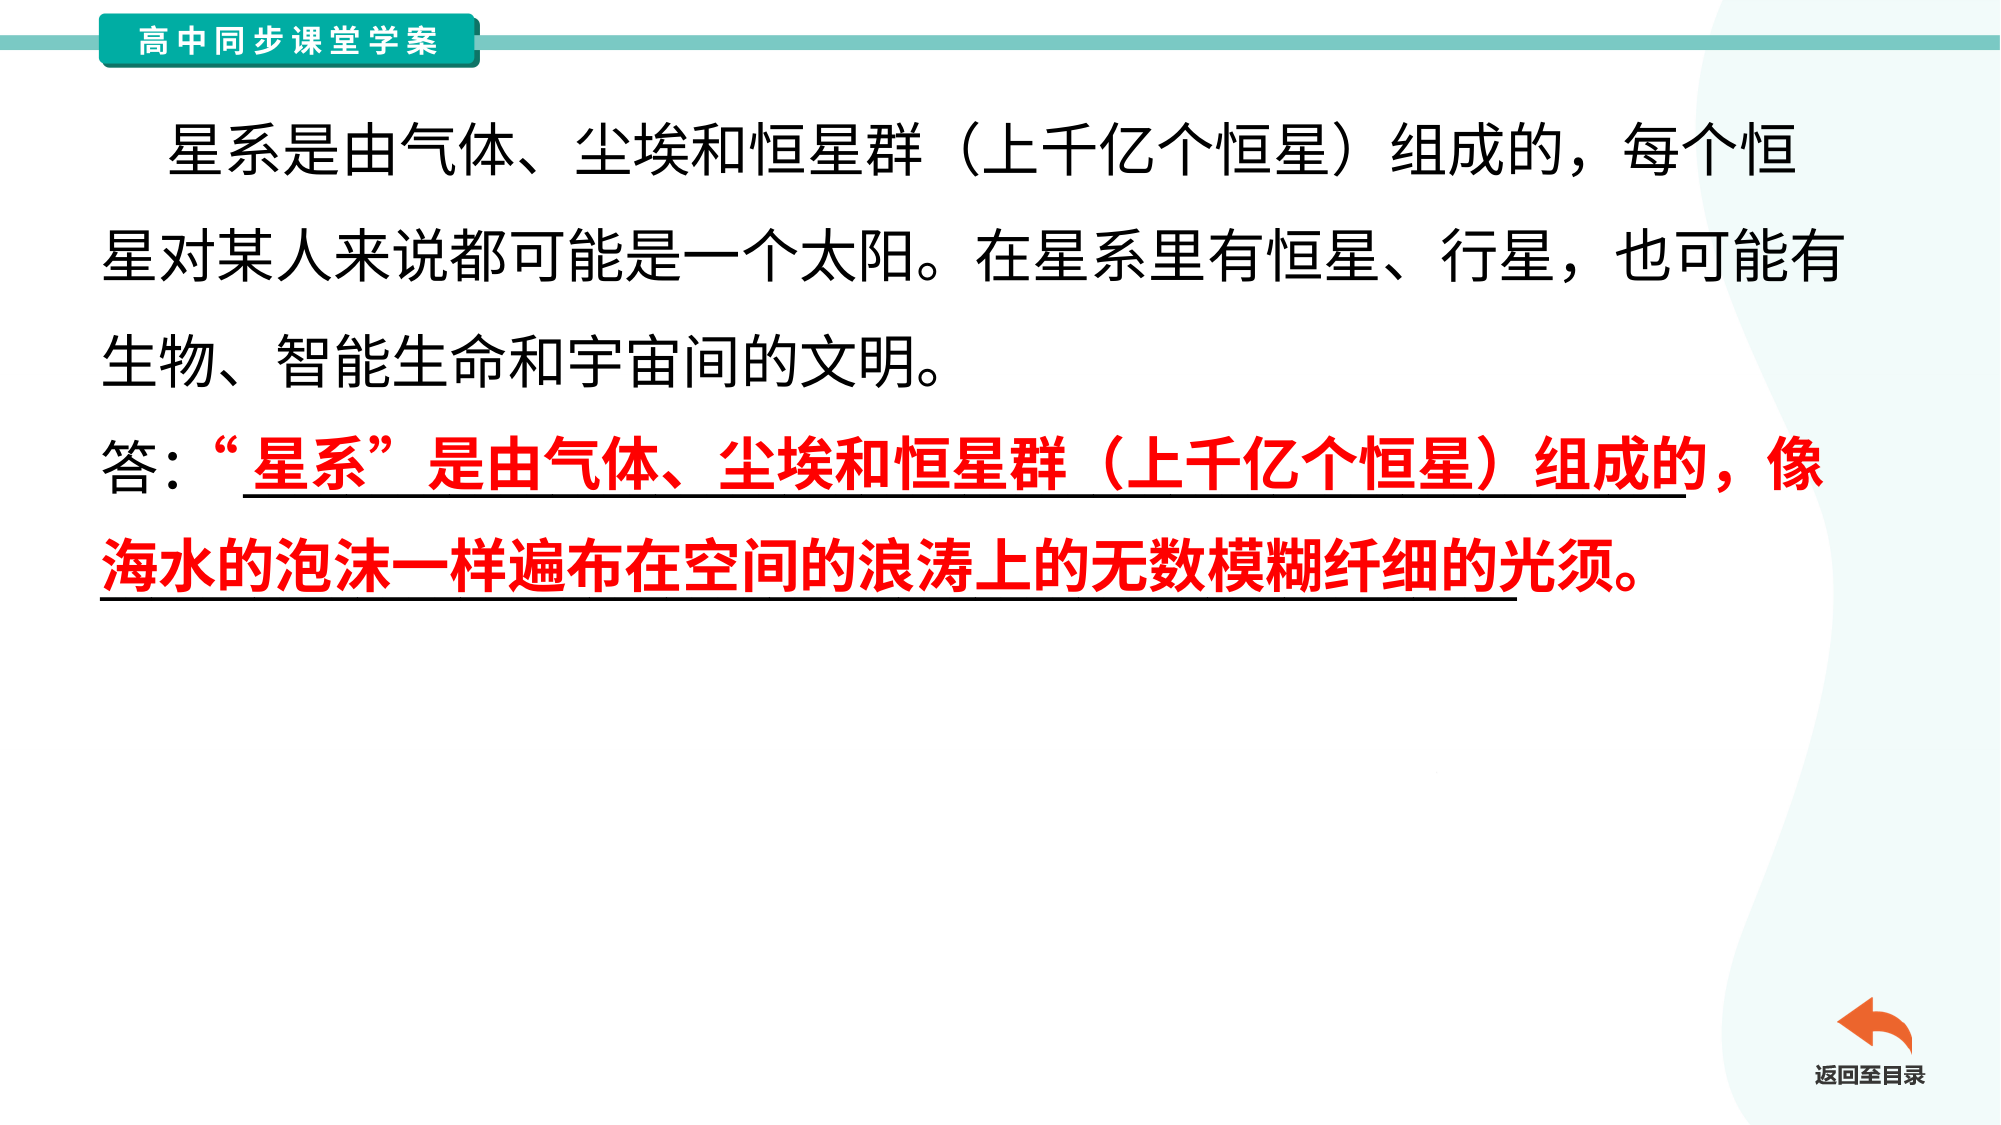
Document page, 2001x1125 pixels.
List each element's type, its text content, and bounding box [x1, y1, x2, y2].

text_box “星系”是由气体、尘埃和恒星群（上千亿个恒星）组成的，像 海水的泡沫一样遍布在空间的浪涛上的无数模糊纤细的光须。 [100, 390, 1899, 588]
picture [0, 0, 2000, 1125]
text_box 星系是由气体、尘埃和恒星群（上千亿个恒星）组成的，每个恒 星对某人来说都可能是一个太阳。在星系里有恒星、行星，也可能有 生物、智能生命和宇宙间的文明。 答： ________________________________________________________ _______________________________________________________#2.1.3 [100, 76, 1899, 390]
